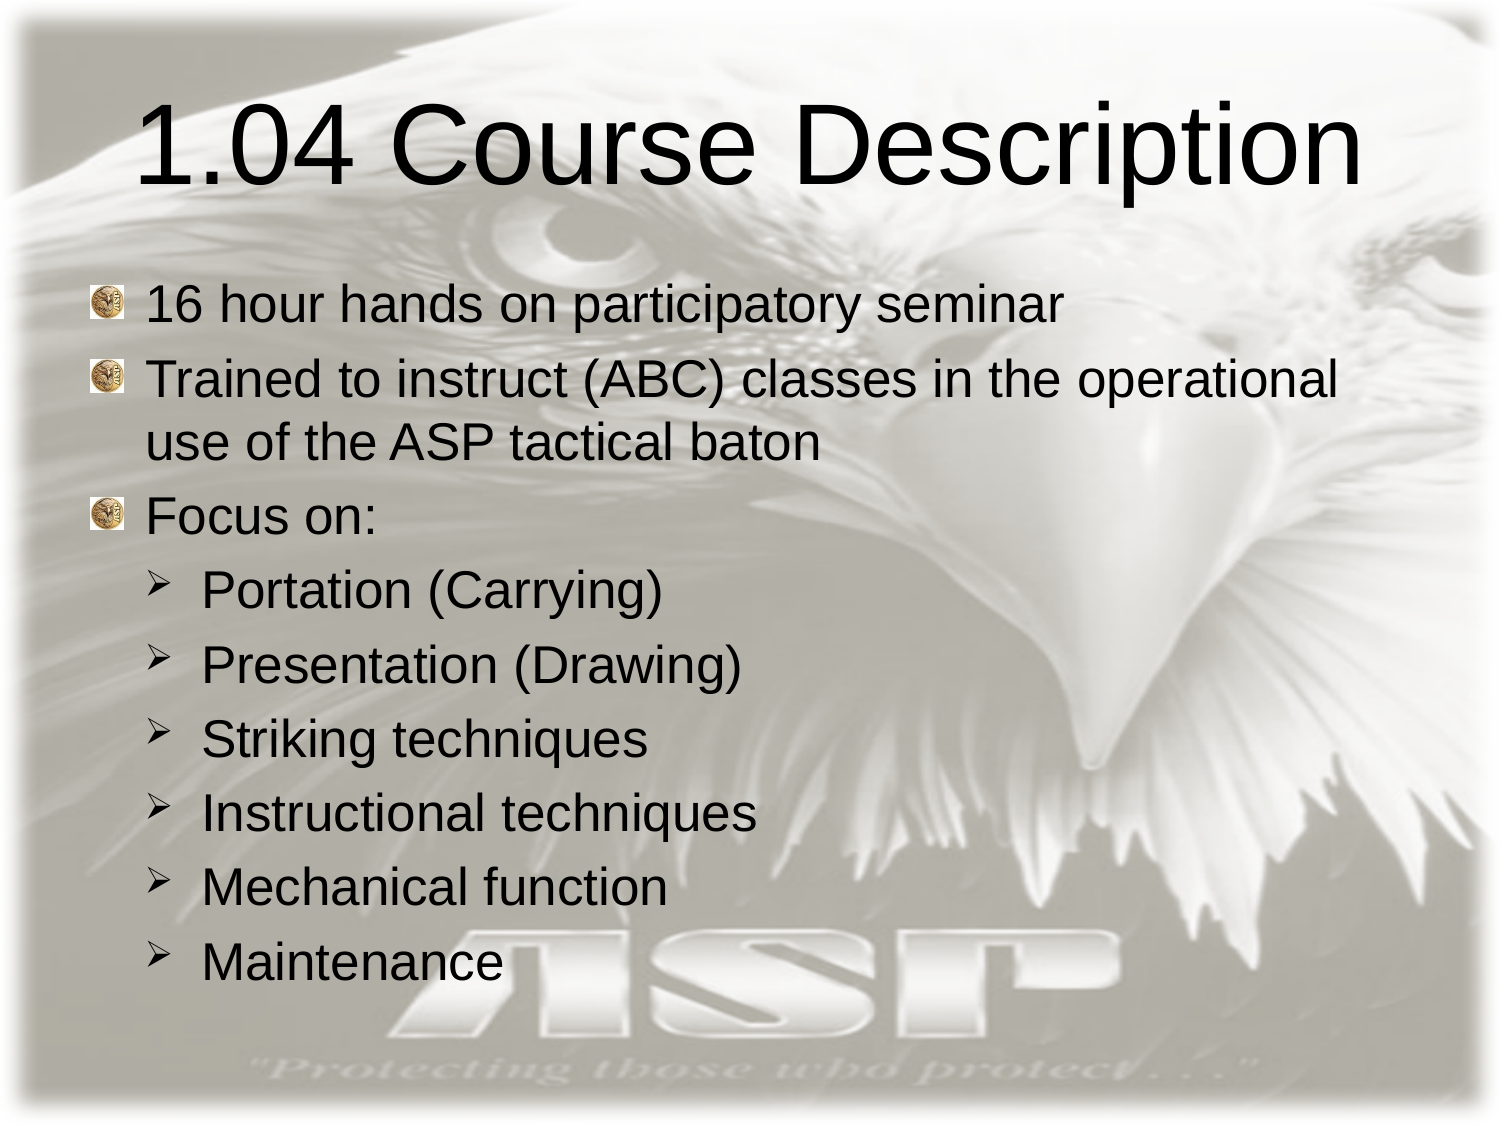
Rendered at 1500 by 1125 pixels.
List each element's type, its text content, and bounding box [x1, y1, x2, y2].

title 1.04 Course Description [75, 45, 1425, 233]
picture [90, 285, 124, 319]
list 16 hour hands on participatory seminar Trained to instruct (ABC) classes in the operational use of the ASP tactical baton Focus on: Portation (Carrying) Presentation (Drawing) Striking techniques Instructional techniques Mechanical function Maintenance [75, 262, 1425, 1005]
picture [90, 497, 124, 530]
picture [90, 359, 124, 393]
